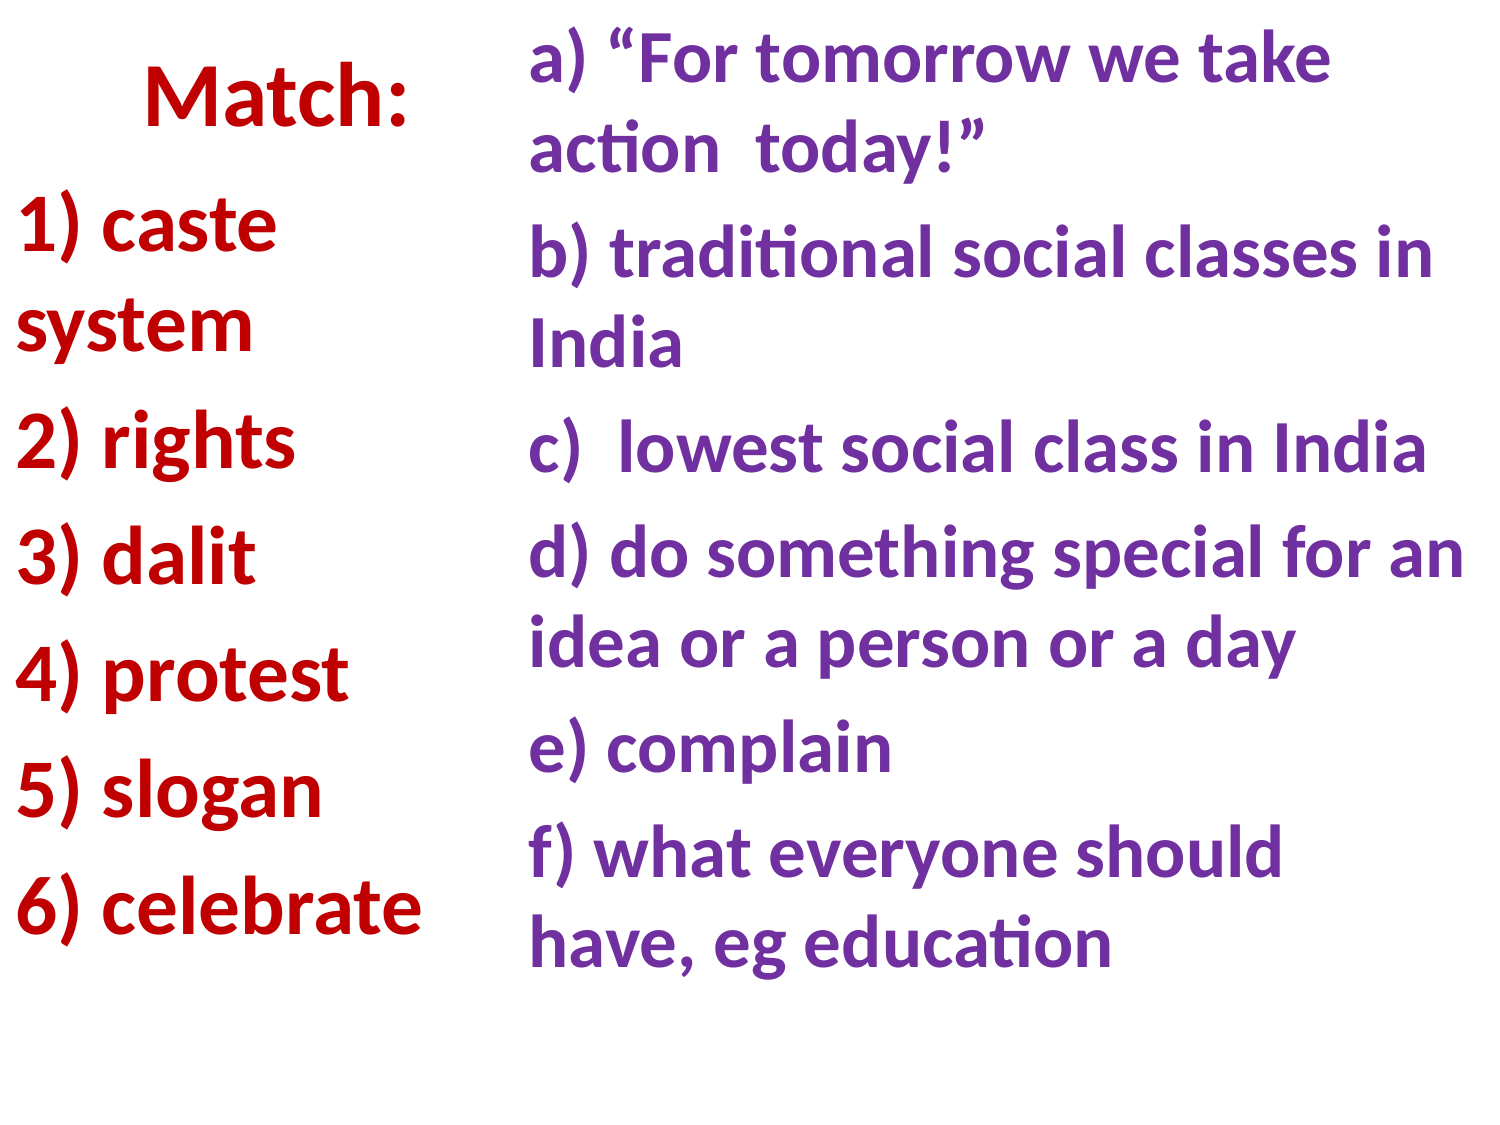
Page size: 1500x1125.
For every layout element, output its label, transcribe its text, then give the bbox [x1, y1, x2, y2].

list a) “For tomorrow we take action today!” b) traditional social classes in India c) lowest social class in India d) do something special for an idea or a person or a day e) complain f) what everyone should have, eg education [513, 0, 1483, 1125]
list 1) caste system 2) rights 3) dalit 4) protest 5) slogan 6) celebrate [0, 160, 479, 1094]
title Match: [75, 19, 479, 160]
